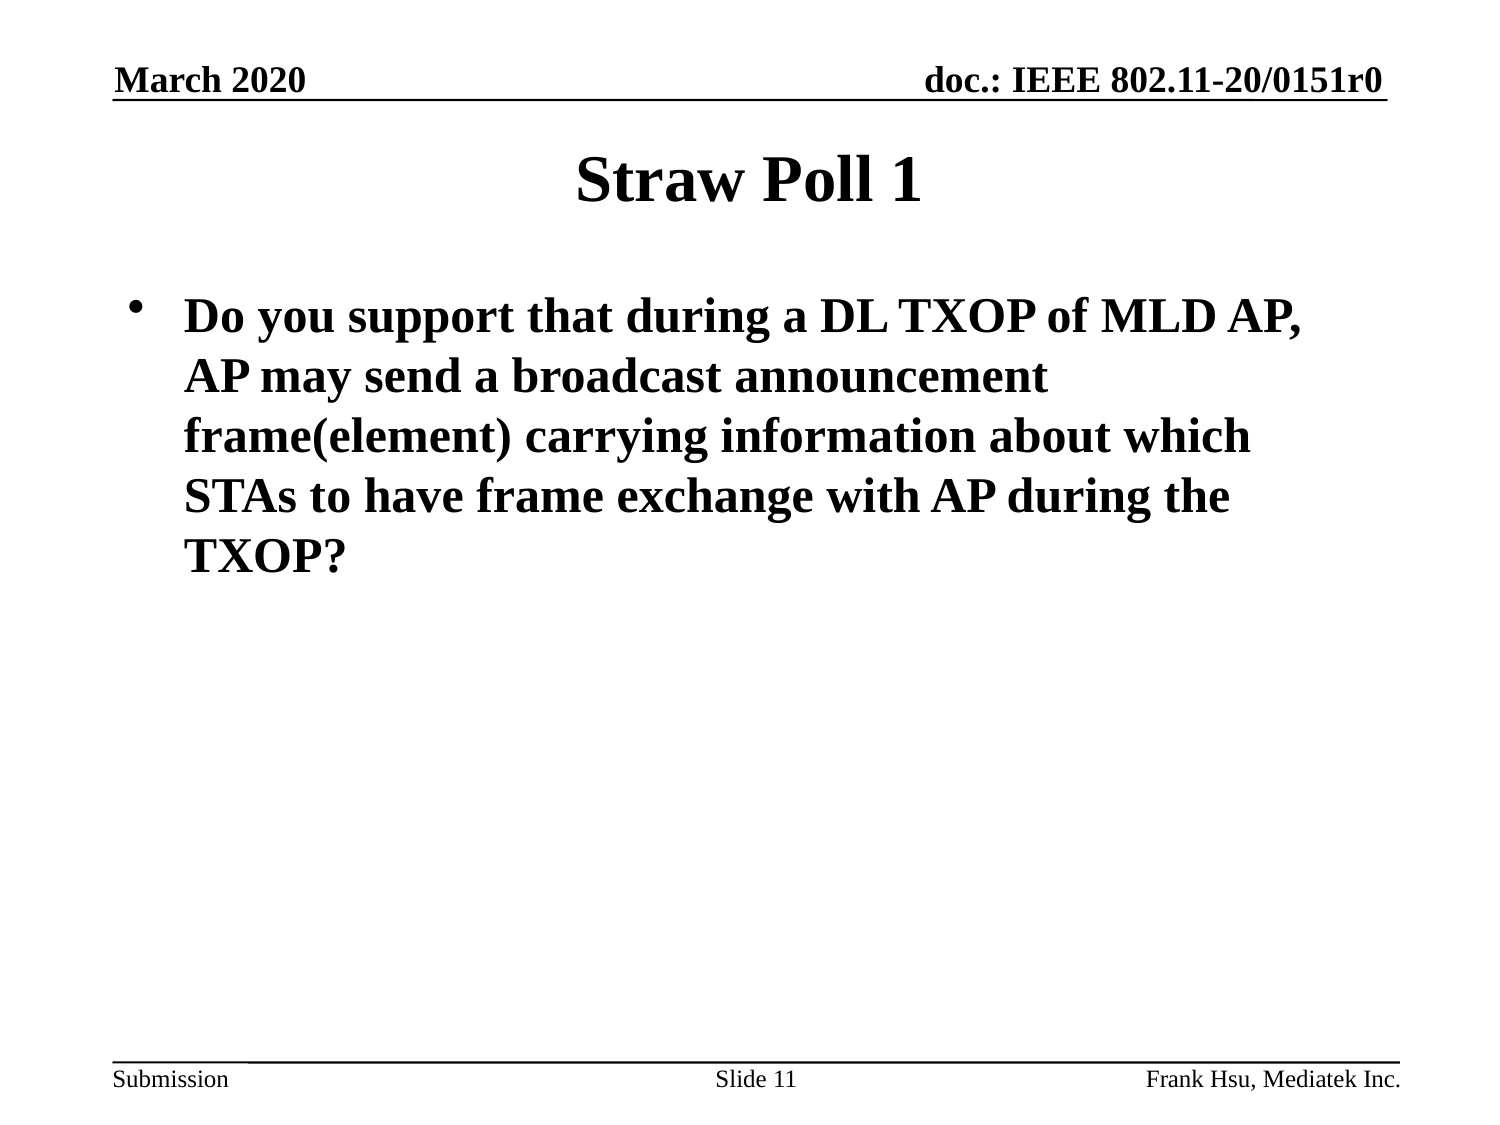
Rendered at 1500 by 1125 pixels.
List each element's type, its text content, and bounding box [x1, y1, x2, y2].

footer Frank Hsu, Mediatek Inc. [1128, 1061, 1402, 1093]
title Straw Poll 1 [112, 112, 1388, 238]
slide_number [114, 54, 309, 101]
list Do you support that during a DL TXOP of MLD AP, AP may send a broadcast announcement frame(element) carrying information about which STAs to have frame exchange with AP during the TXOP? [112, 274, 1388, 1001]
slide_number Slide 11 [712, 1061, 800, 1093]
